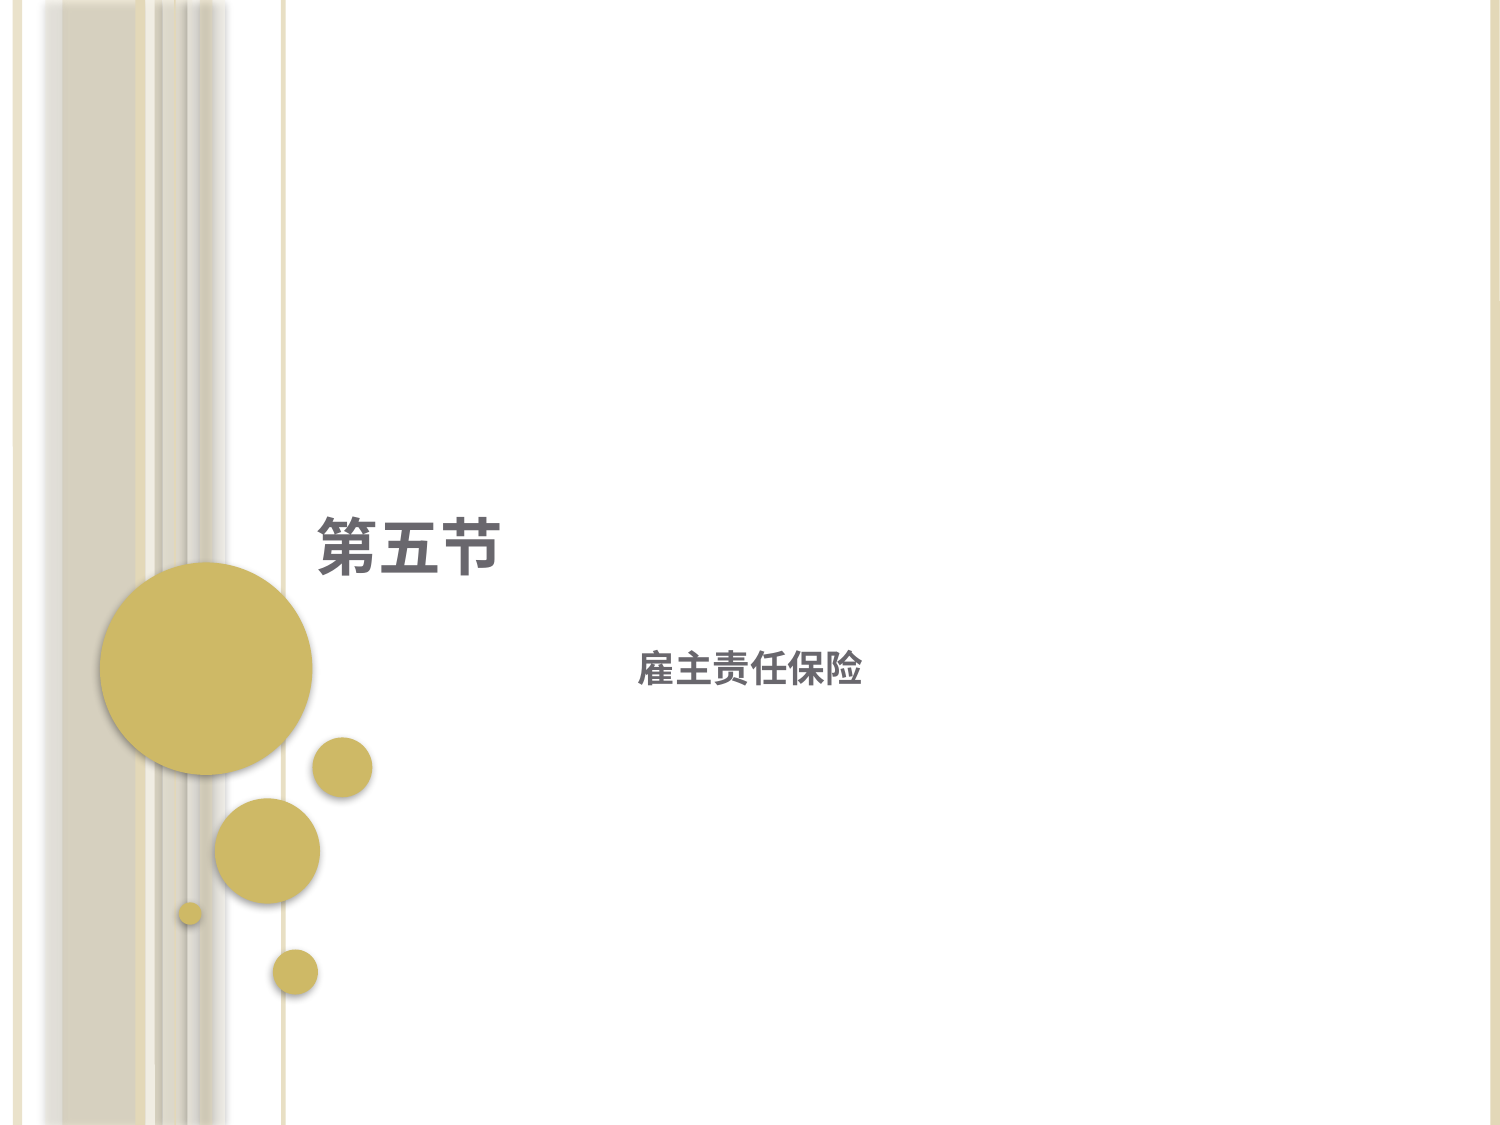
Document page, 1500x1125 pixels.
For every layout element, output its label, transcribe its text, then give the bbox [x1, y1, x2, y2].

subtitle 雇主责任保险 [224, 637, 1276, 926]
title 第五节 [301, 349, 1388, 591]
